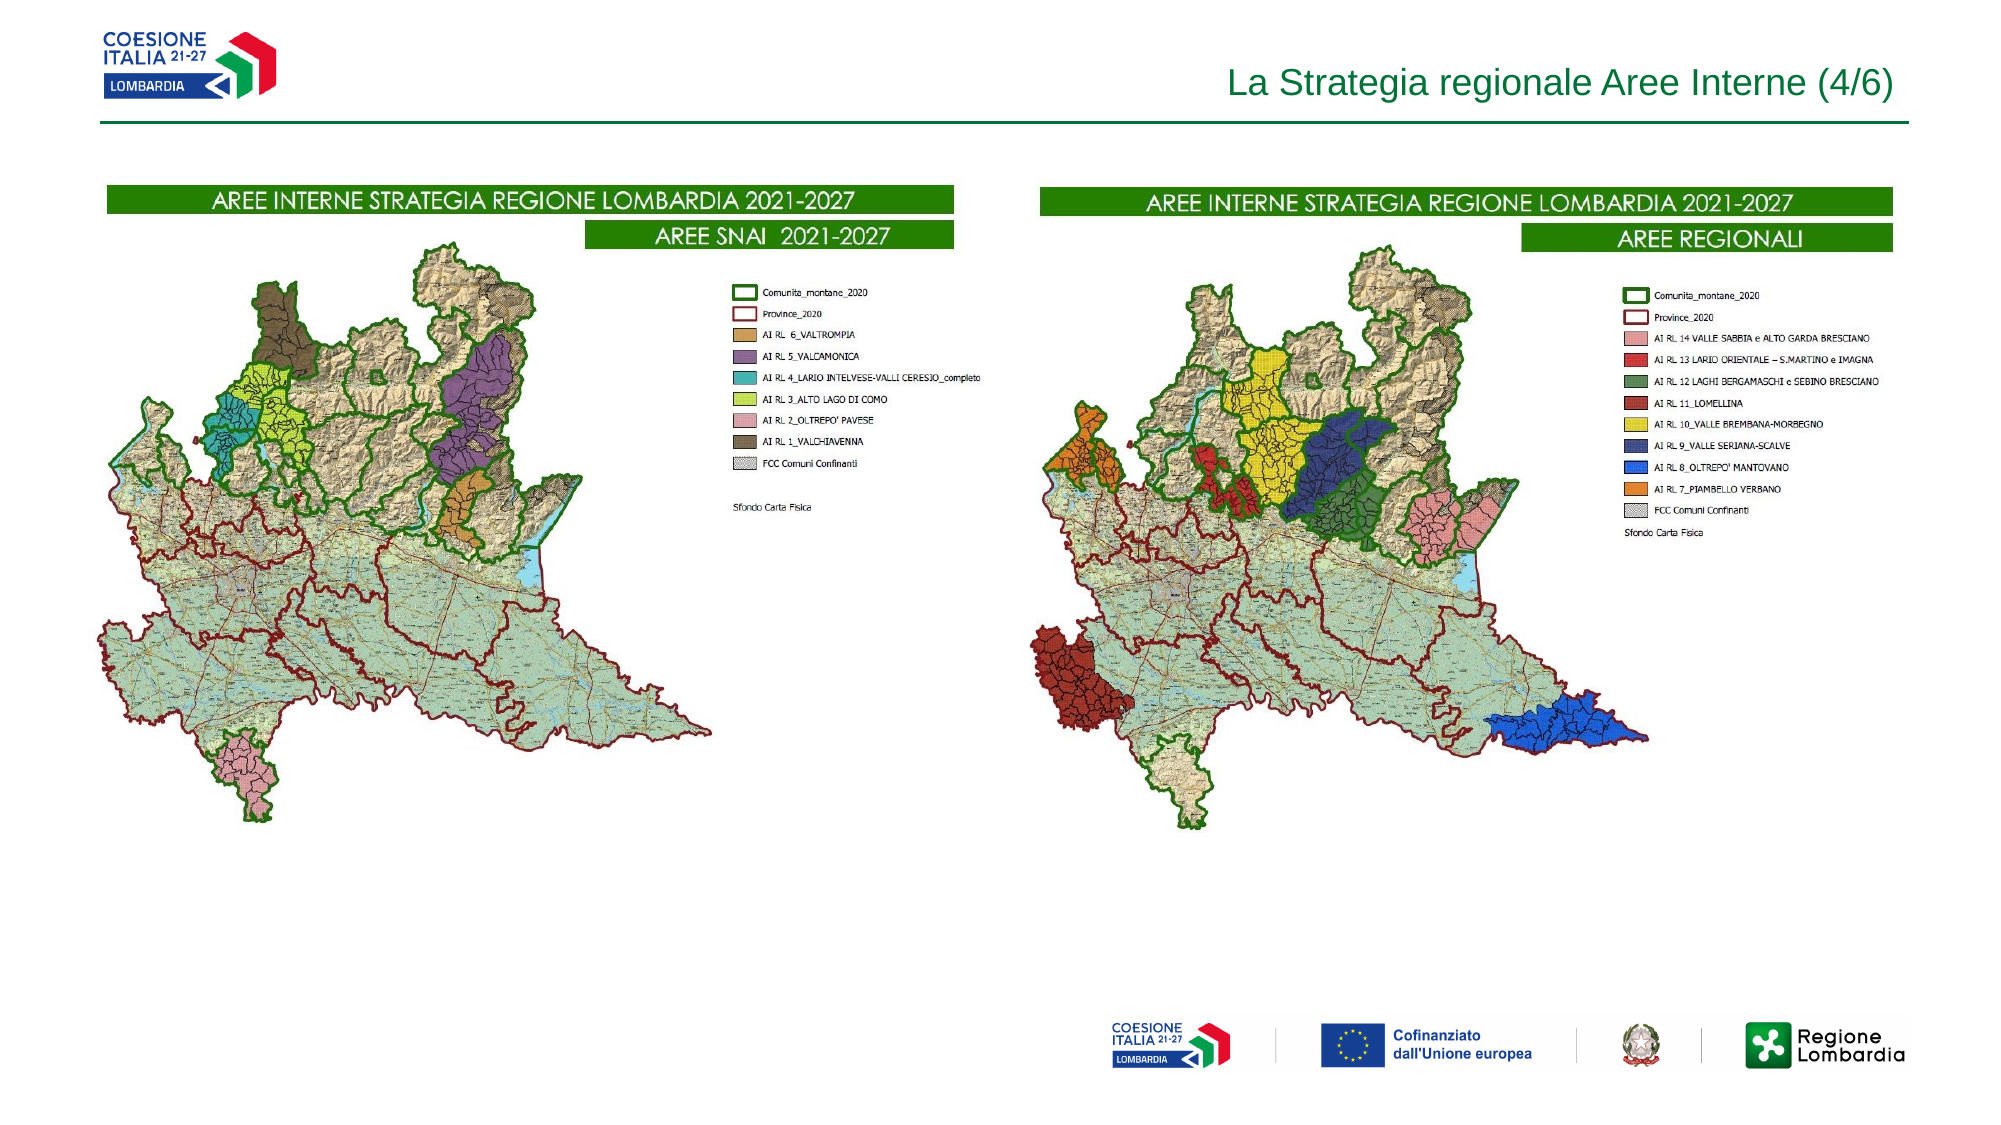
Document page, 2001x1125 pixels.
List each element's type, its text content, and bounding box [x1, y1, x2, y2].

picture [71, 172, 1921, 835]
text_box La Strategia regionale Aree Interne (4/6) [774, 50, 1910, 111]
picture [1103, 1012, 1910, 1074]
picture [90, 16, 291, 115]
